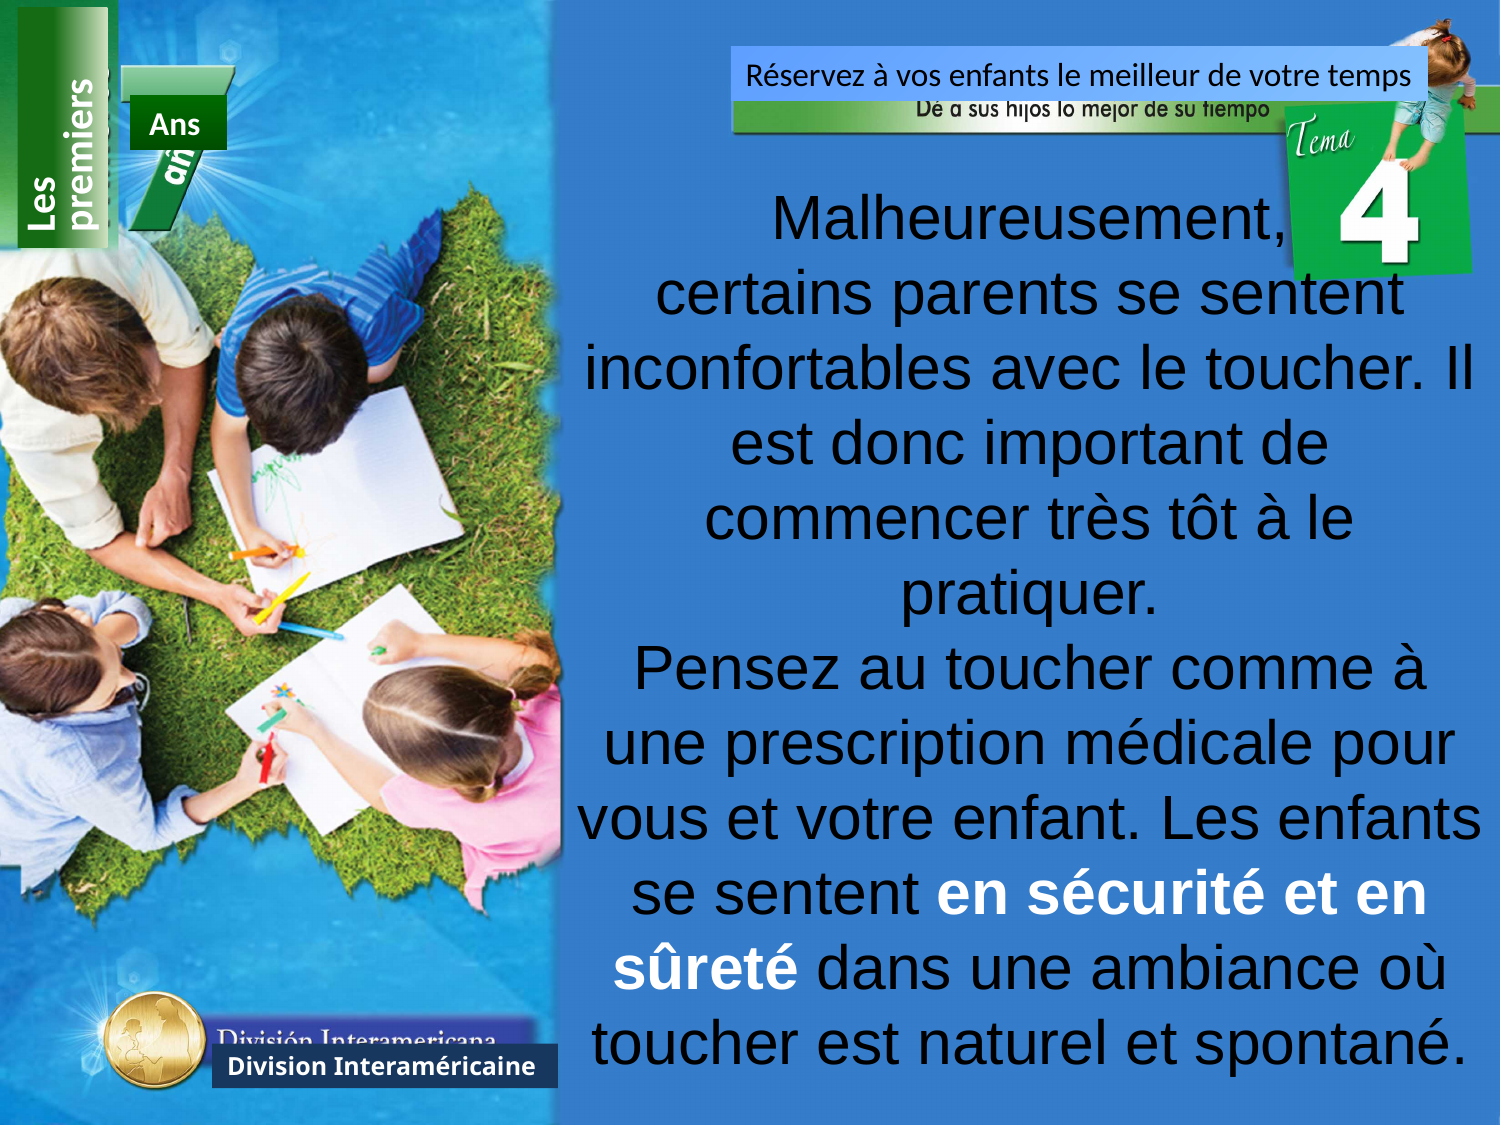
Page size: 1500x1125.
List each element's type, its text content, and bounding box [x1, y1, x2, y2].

text_box Division Interaméricaine [212, 1043, 558, 1089]
text_box Réservez à vos enfants le meilleur de votre temps [730, 46, 1428, 101]
text_box Malheureusement, certains parents se sentent inconfortables avec le toucher. Il est donc important de commencer très tôt à le pratiquer. Pensez au toucher comme à une prescription médicale pour vous et votre enfant. Les enfants se sentent en sécurité et en sûreté dans une ambiance où toucher est naturel et spontané. [560, 170, 1500, 1085]
text_box Les premiers [17, 7, 108, 248]
picture [0, 0, 1500, 1125]
text_box Ans [130, 95, 227, 150]
